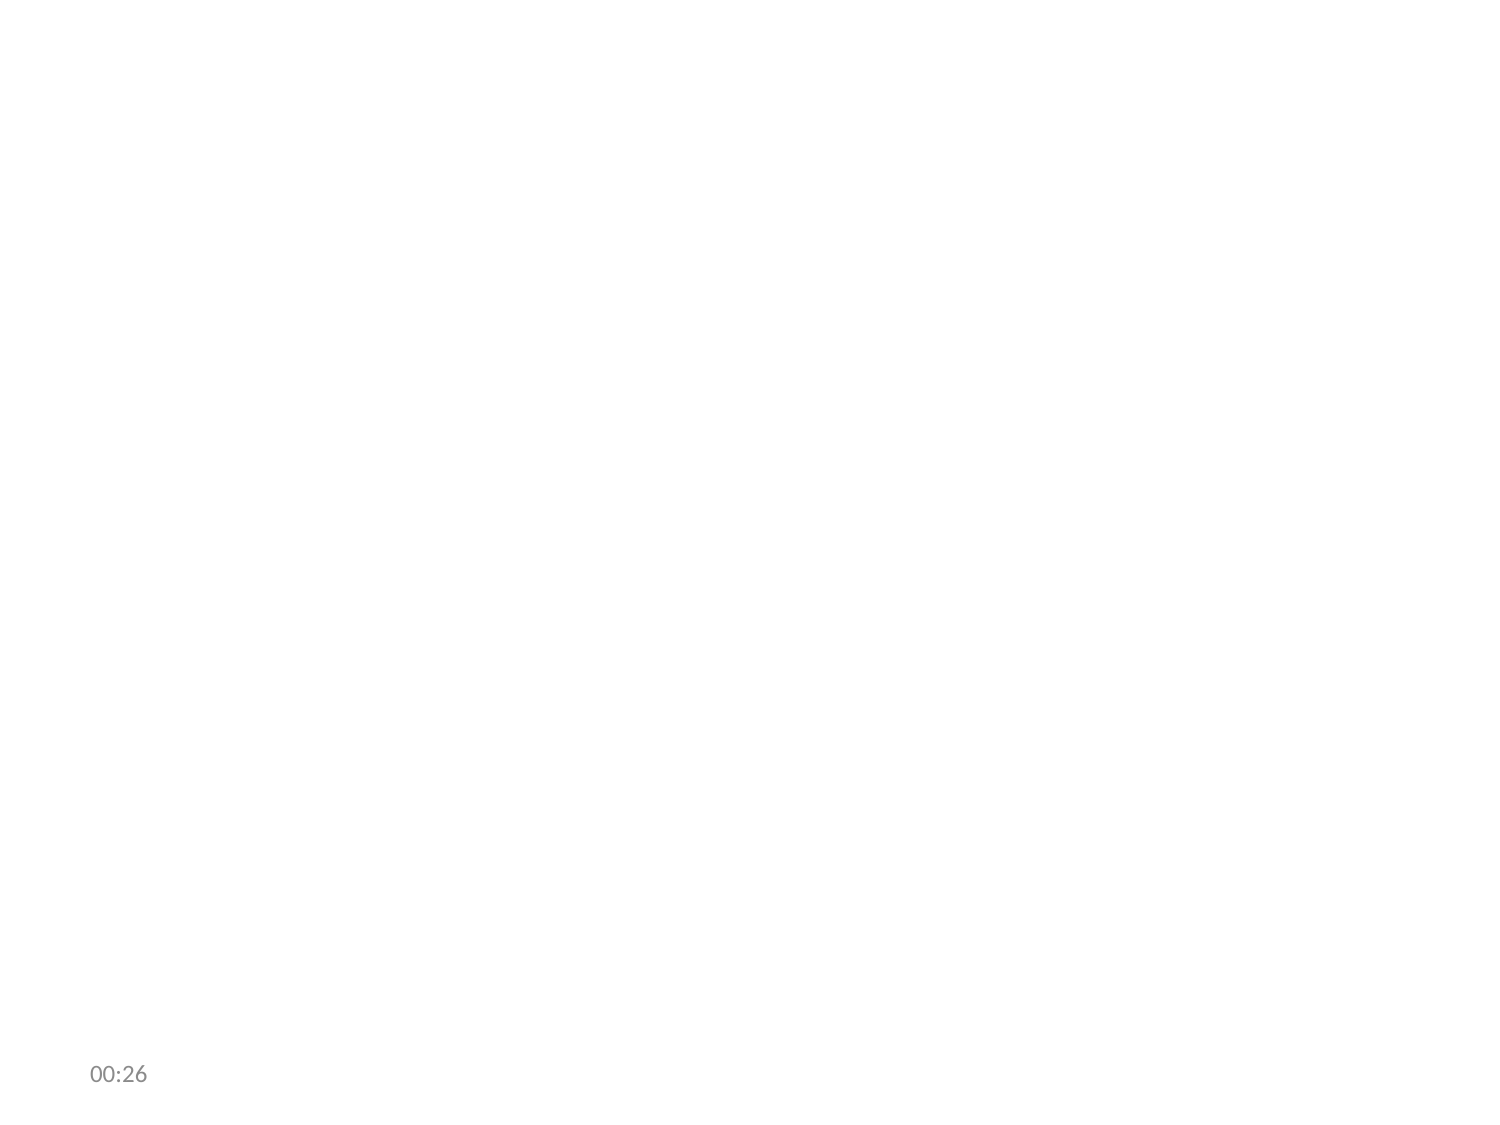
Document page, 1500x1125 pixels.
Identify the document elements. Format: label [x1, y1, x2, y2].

slide_number [75, 1042, 425, 1103]
